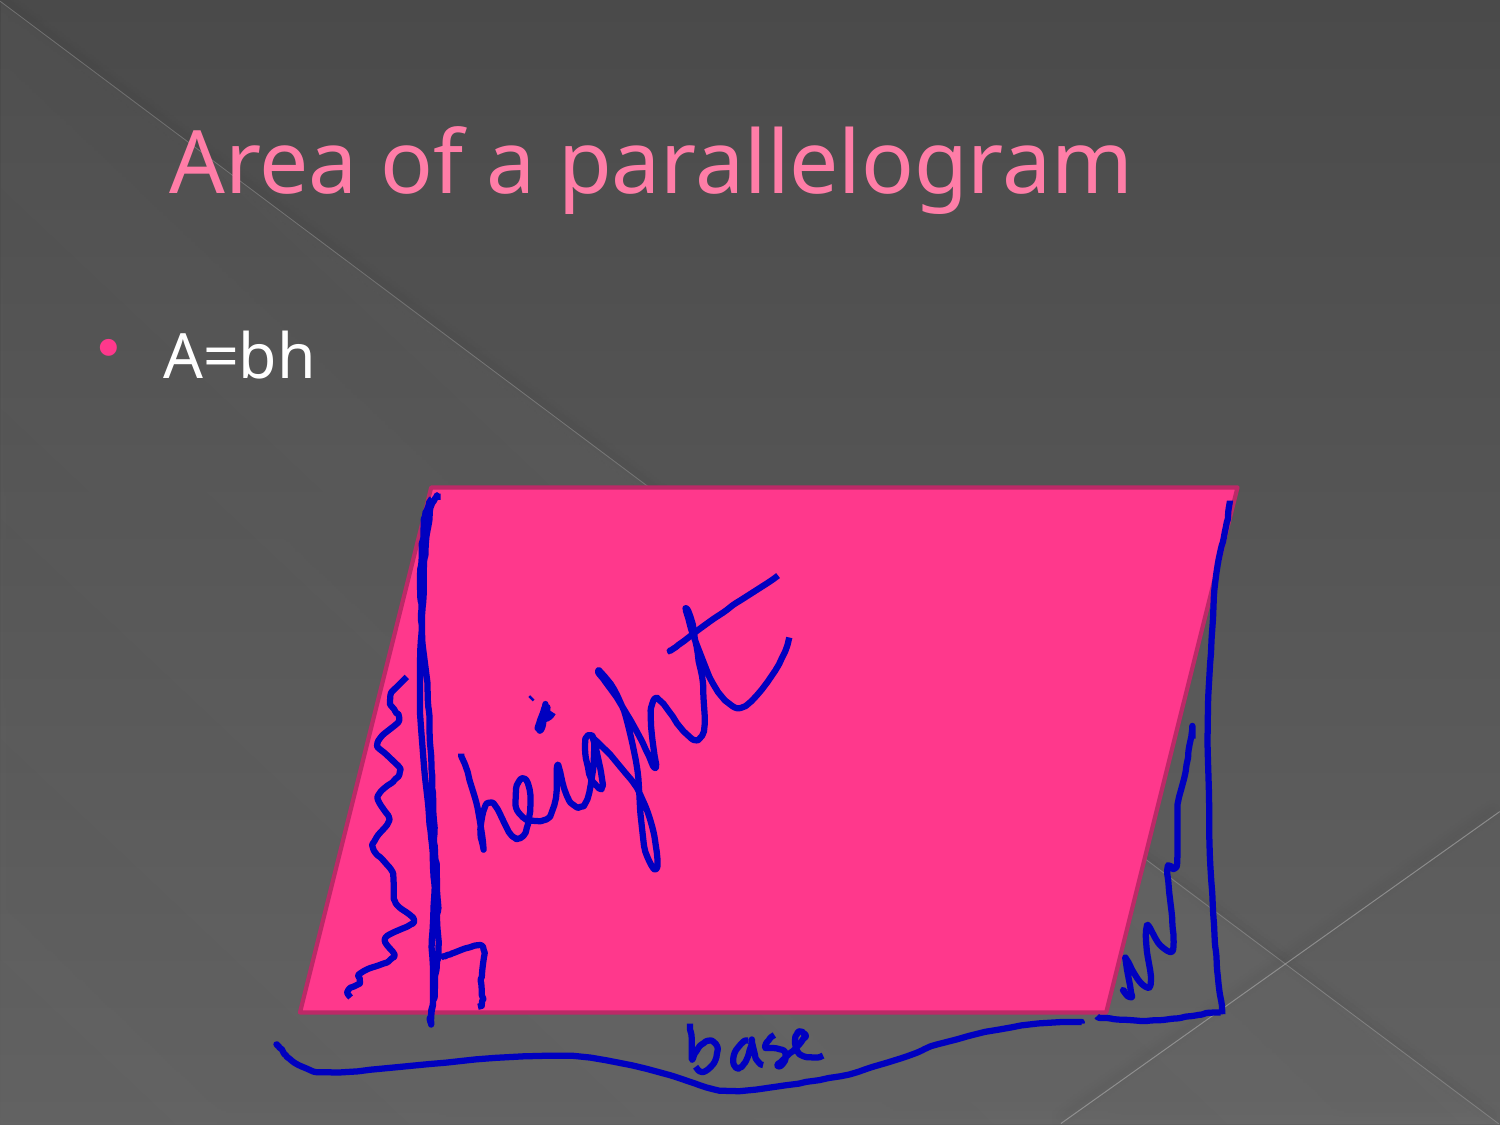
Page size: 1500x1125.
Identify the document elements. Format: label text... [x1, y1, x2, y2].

text_box [1206, 500, 1231, 1015]
text_box [346, 676, 415, 998]
list A=bh [75, 308, 1425, 1059]
text_box [297, 485, 1240, 1015]
text_box [536, 703, 554, 732]
text_box [1122, 725, 1194, 999]
text_box [684, 607, 695, 633]
text_box [460, 636, 791, 871]
text_box [1096, 1011, 1221, 1022]
text_box [439, 944, 486, 1008]
text_box [419, 494, 441, 1026]
text_box [668, 574, 779, 653]
title Area of a parallelogram [75, 43, 1425, 274]
text_box [732, 1038, 764, 1070]
text_box [689, 1023, 719, 1073]
text_box [275, 1021, 1083, 1092]
text_box [764, 1030, 824, 1068]
